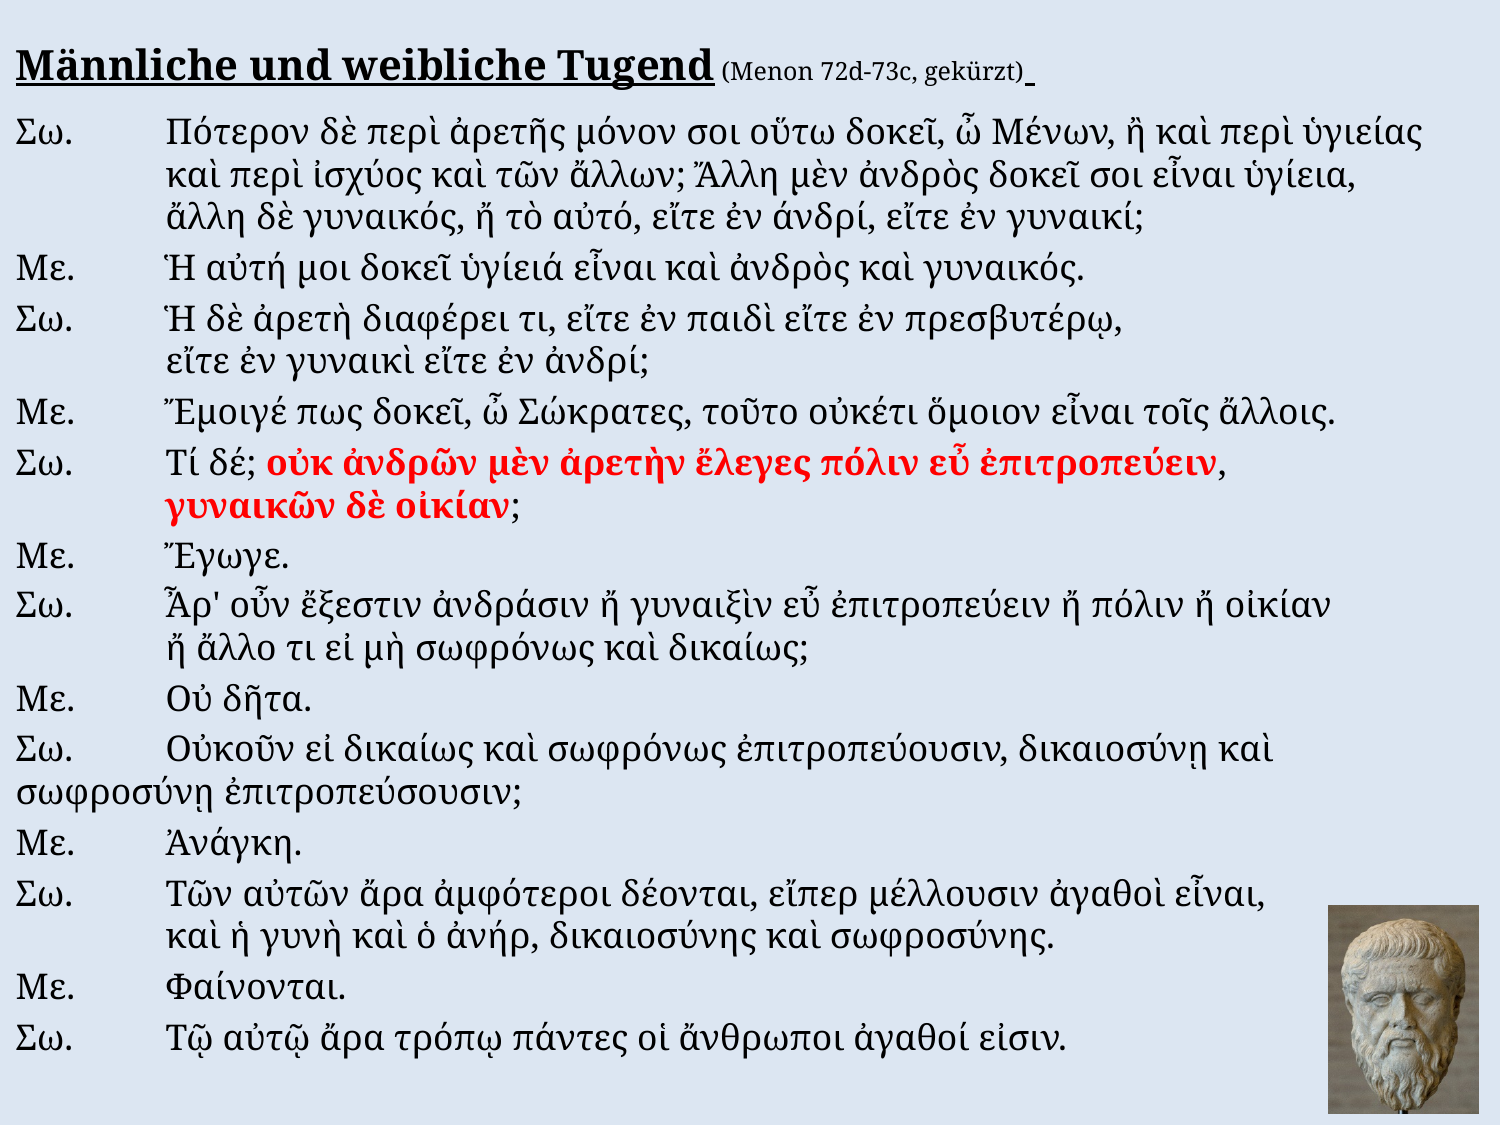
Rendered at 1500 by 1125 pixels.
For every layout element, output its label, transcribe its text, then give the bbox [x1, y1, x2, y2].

picture [1328, 904, 1479, 1114]
text_box Männliche und weibliche Tugend (Menon 72d-73c, gekürzt) Σω. Πότερον δὲ περὶ ἀρετῆς μόνον σοι οὕτω δοκεῖ, ὦ Μένων, ἢ καὶ περὶ ὑγιείας καὶ περὶ ἰσχύος καὶ τῶν ἄλλων; Ἄλλη μὲν ἀνδρὸς δοκεῖ σοι εἶναι ὑγίεια, ἄλλη δὲ γυναικός, ἤ τὸ αὐτό, εἴτε ἐν άνδρί, εἴτε ἐν γυναικί; Με. Ἡ αὐτή μοι δοκεῖ ὑγίειά εἶναι καὶ ἀνδρὸς καὶ γυναικός. Σω. Ἡ δὲ ἀρετὴ διαφέρει τι, εἴτε ἐν παιδὶ εἴτε ἐν πρεσβυτέρῳ, εἴτε ἐν γυναικὶ εἴτε ἐν ἀνδρί; Με. Ἔμοιγέ πως δοκεῖ, ὦ Σώκρατες, τοῦτο οὐκέτι ὅμοιον εἶναι τοῖς ἄλλοις. Σω. Τί δέ; οὐκ ἀνδρῶν μὲν ἀρετὴν ἔλεγες πόλιν εὖ ἐπιτροπεύειν, γυναικῶν δὲ οἰκίαν; Με. Ἔγωγε. Σω. Ἆρ' οὖν ἔξεστιν ἀνδράσιν ἤ γυναιξὶν εὖ ἐπιτροπεύειν ἤ πόλιν ἤ οἰκίαν ἤ ἄλλο τι εἰ μὴ σωφρόνως καὶ δικαίως; Με. Οὐ δῆτα. Σω. Οὐκοῦν εἰ δικαίως καὶ σωφρόνως ἐπιτροπεύουσιν, δικαιοσύνῃ καὶ σωφροσύνῃ ἐπιτροπεύσουσιν; Με. Ἀνάγκη. Σω. Τῶν αὐτῶν ἄρα ἀμφότεροι δέονται, εἴπερ μέλλουσιν ἀγαθοὶ εἶναι, καὶ ἡ γυνὴ καὶ ὁ ἀνήρ, δικαιοσύνης καὶ σωφροσύνης. Με. Φαίνονται. Σω. Τῷ αὐτῷ ἄρα τρόπῳ πάντες οἱ ἄνθρωποι ἀγαθοί εἰσιν. [0, 30, 1480, 1065]
